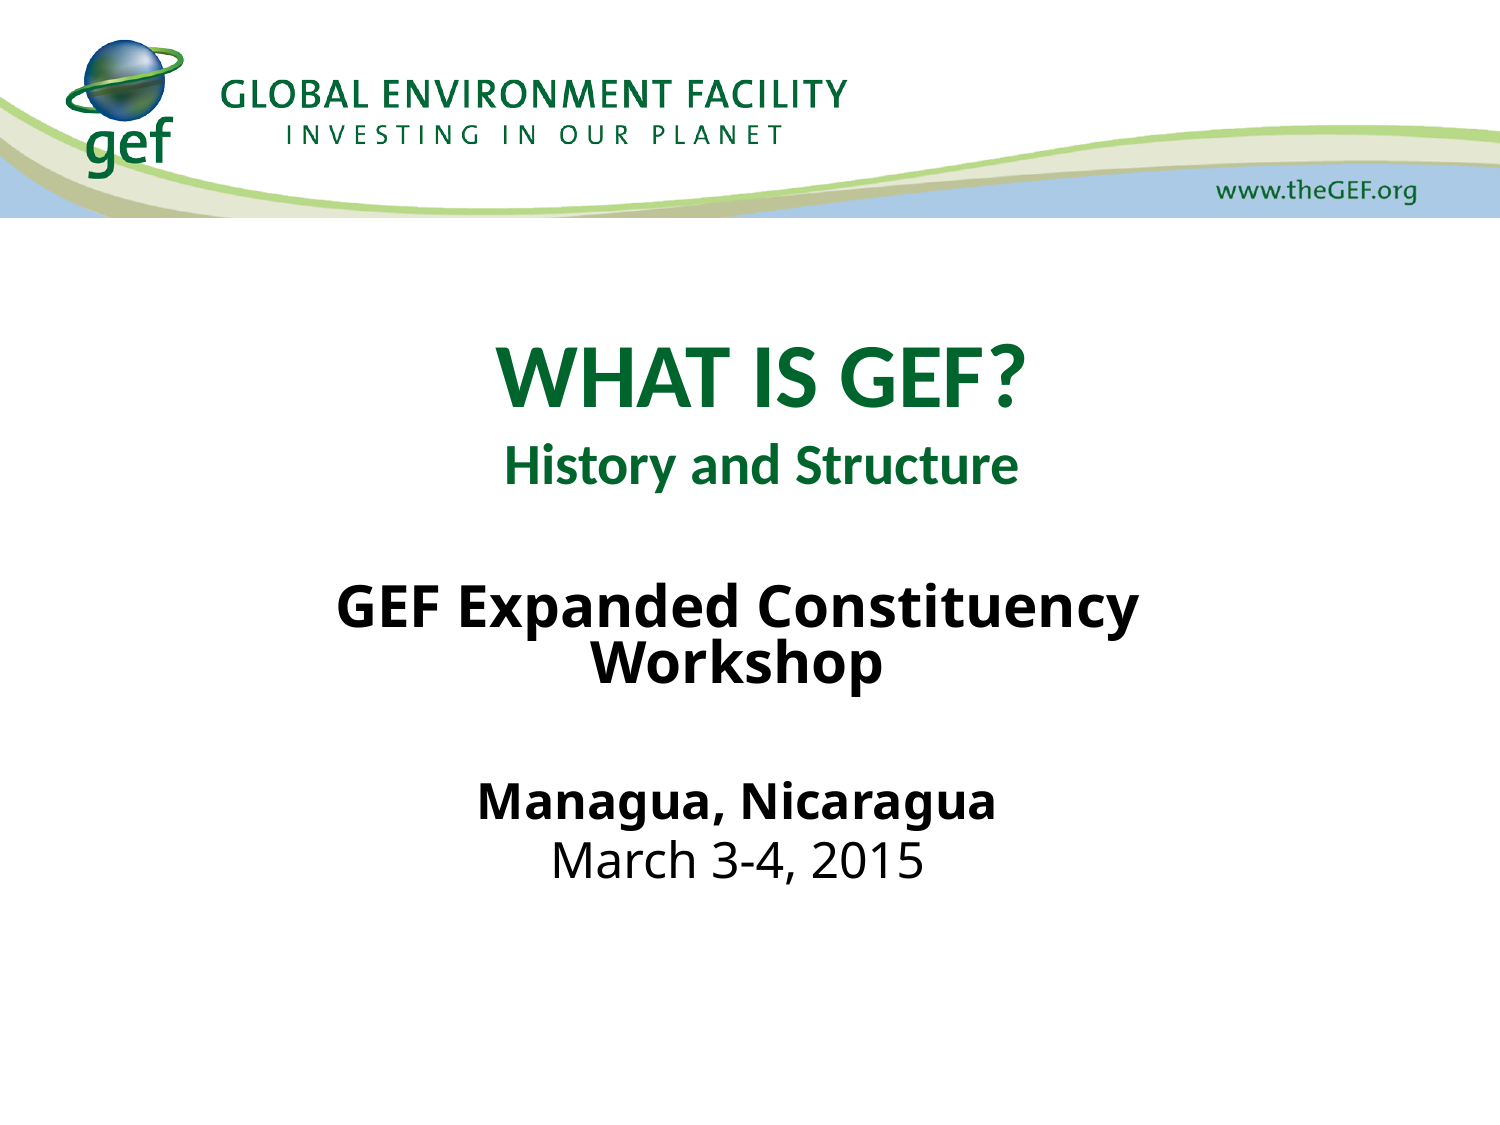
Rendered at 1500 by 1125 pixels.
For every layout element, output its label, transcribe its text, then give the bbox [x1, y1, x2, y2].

title WHAT IS GEF? History and Structure [87, 312, 1438, 501]
picture [0, 12, 1500, 218]
subtitle GEF Expanded Constituency Workshop Managua, Nicaragua March 3-4, 2015 [212, 574, 1263, 1038]
